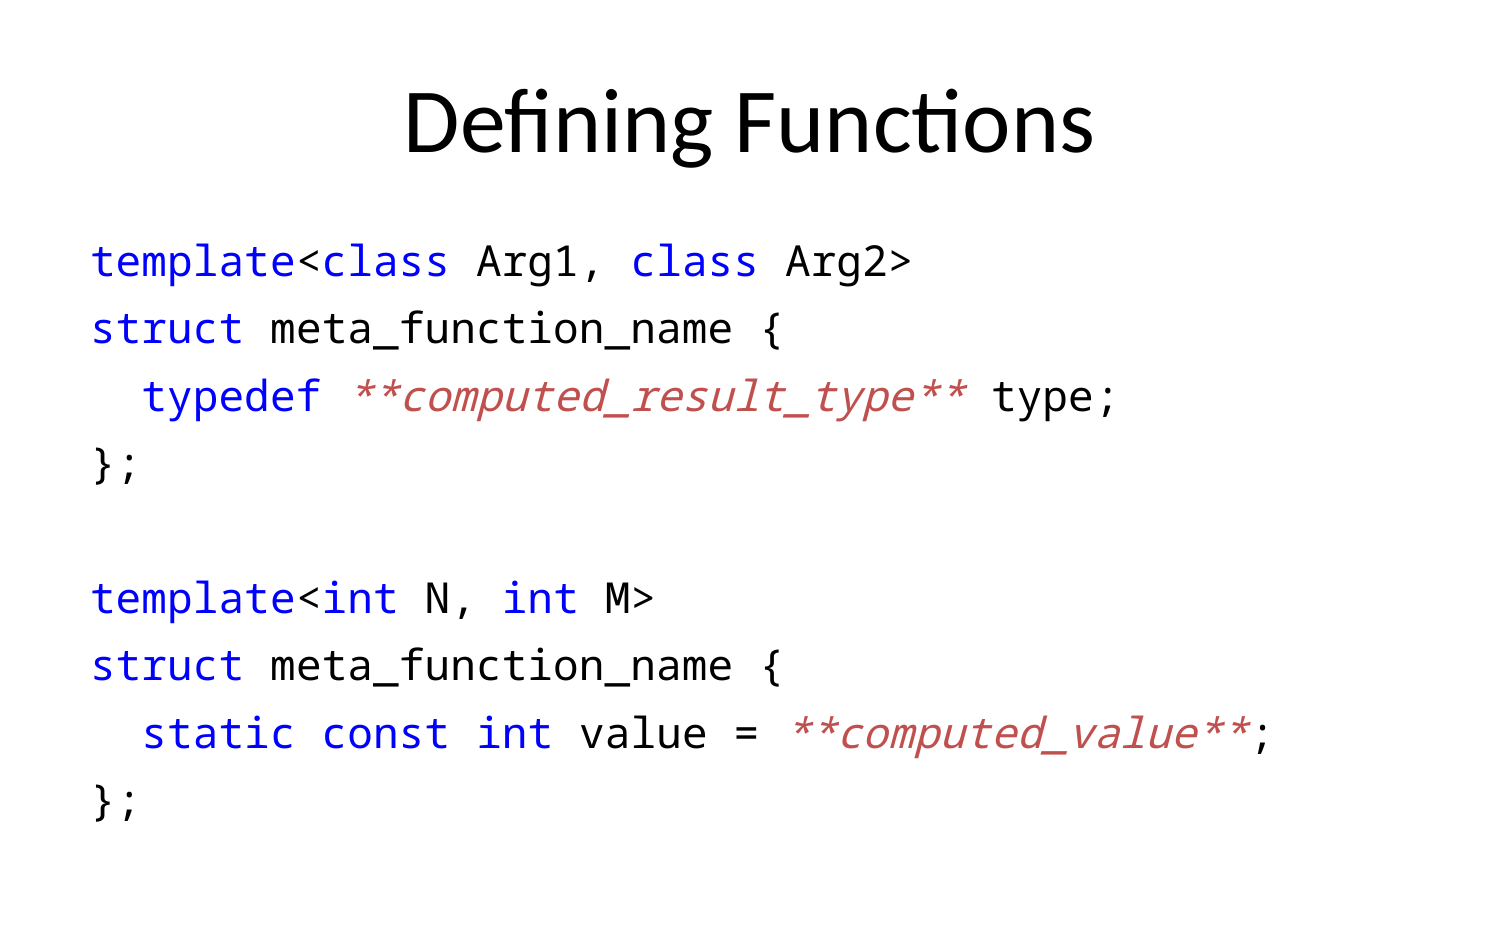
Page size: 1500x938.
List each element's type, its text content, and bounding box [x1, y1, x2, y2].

list template<class Arg1, class Arg2> struct meta_function_name { typedef **computed_result_type** type; }; template<int N, int M> struct meta_function_name { static const int value = **computed_value**; }; [75, 218, 1425, 838]
title Defining Functions [75, 37, 1425, 194]
